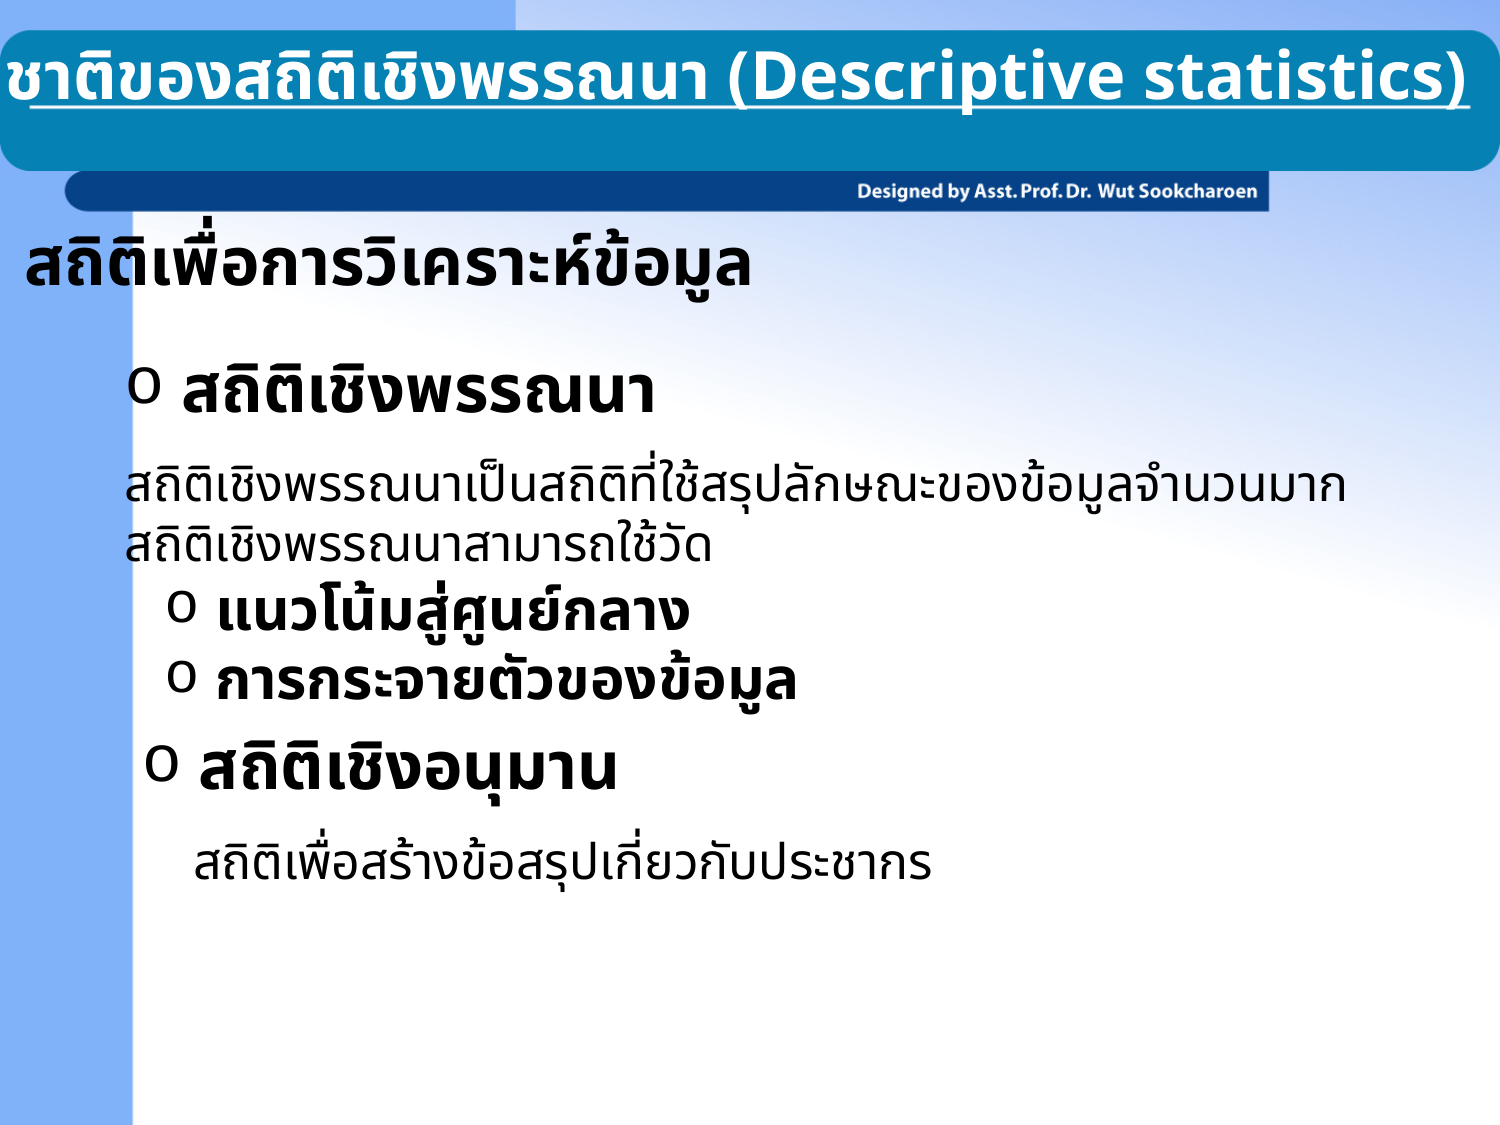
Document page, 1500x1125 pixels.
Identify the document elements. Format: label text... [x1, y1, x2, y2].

text_box สถิติเชิงพรรณนาเป็นสถิติที่ใช้สรุปลักษณะของข้อมูลจำนวนมาก สถิติเชิงพรรณนาสามารถใช้วัด แนวโน้มสู่ศูนย์กลาง การกระจายตัวของข้อมูล [110, 444, 1377, 719]
picture [0, 148, 1500, 1125]
text_box สถิติเพื่อการวิเคราะห์ข้อมูล [9, 210, 770, 306]
text_box 10.1 ธรรมชาติของสถิติเชิงพรรณนา (Descriptive statistics) [0, 25, 1483, 121]
text_box สถิติเพื่อสร้างข้อสรุปเกี่ยวกับประชากร [178, 822, 962, 897]
picture [0, 0, 1500, 53]
text_box สถิติเชิงอนุมาน [127, 719, 653, 811]
text_box สถิติเชิงพรรณนา [109, 338, 673, 433]
